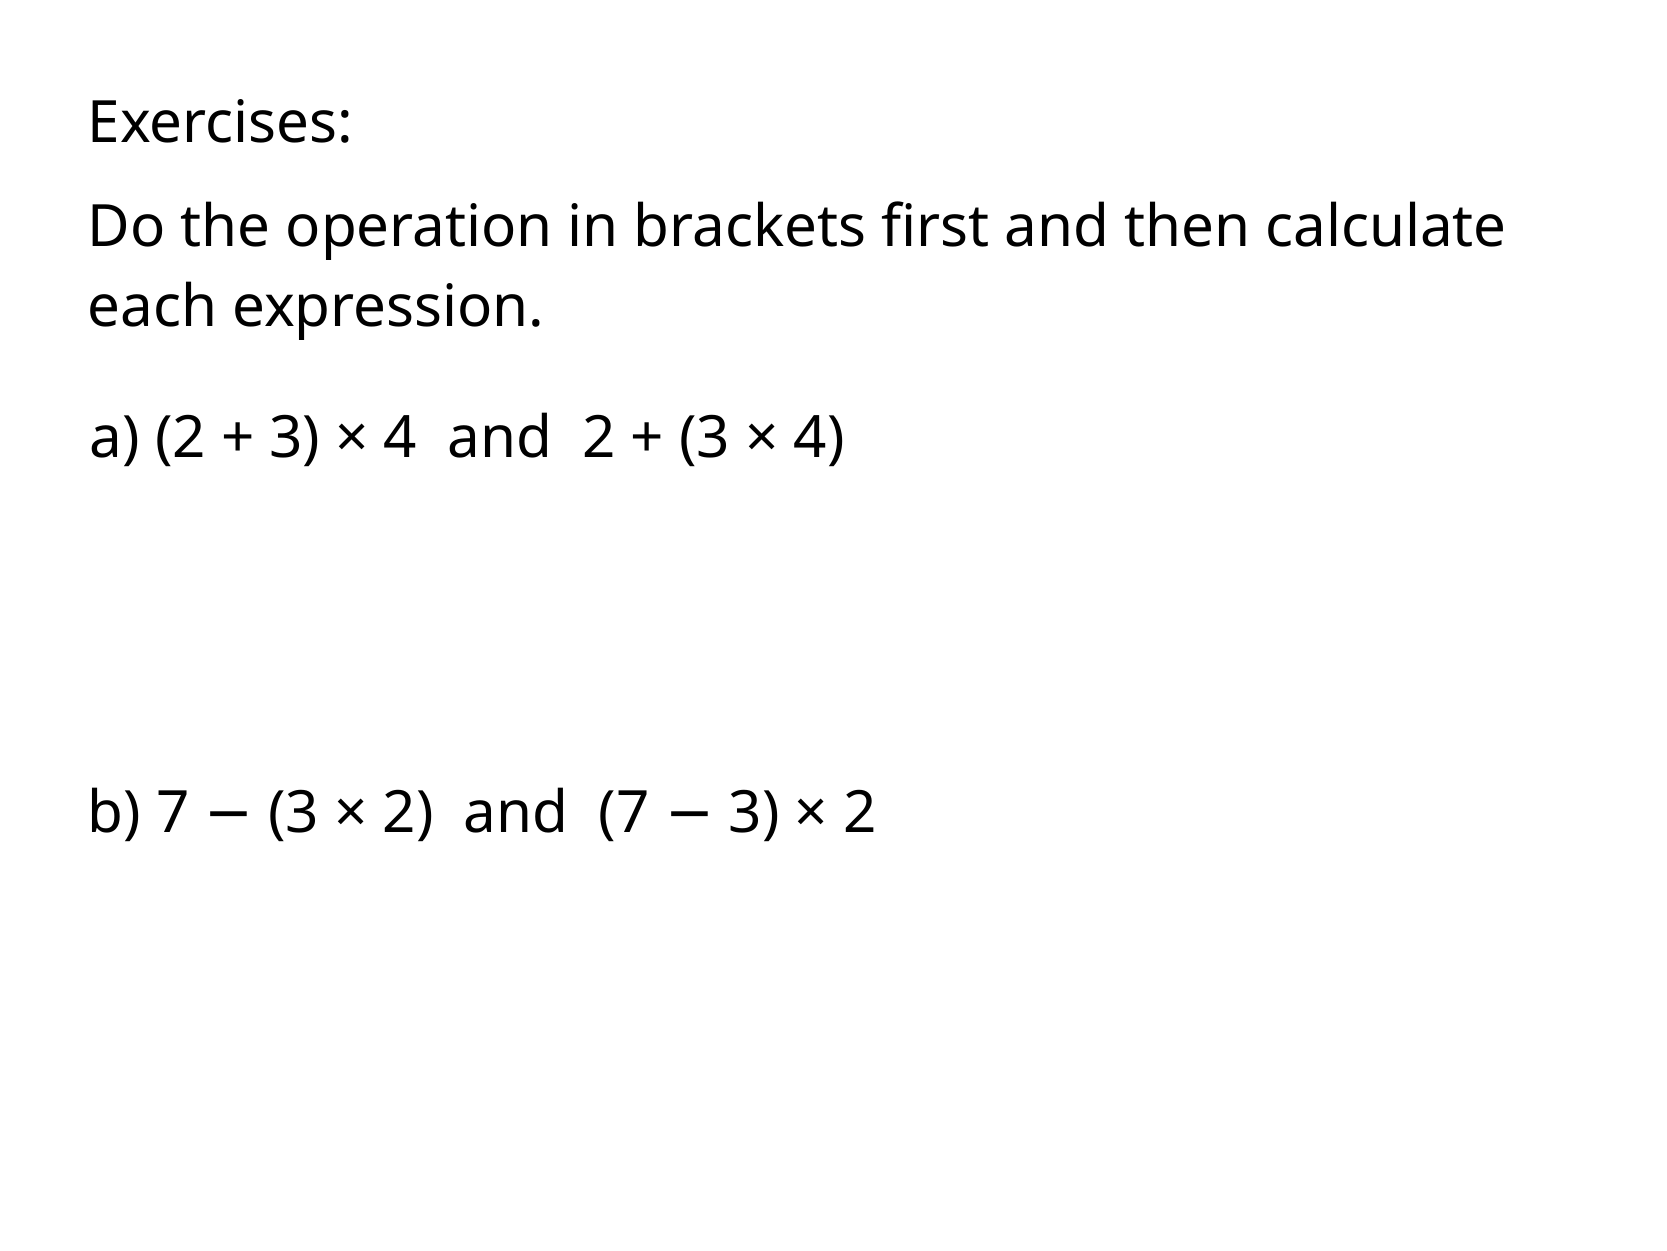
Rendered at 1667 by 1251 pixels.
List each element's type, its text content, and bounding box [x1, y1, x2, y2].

text_box Exercises: Do the operation in brackets first and then calculate each expression. [72, 66, 1559, 346]
text_box a) (2 + 3) × 4 and 2 + (3 × 4) [74, 391, 1159, 477]
text_box b) 7 − (3 × 2) and (7 − 3) × 2 [72, 766, 1193, 852]
